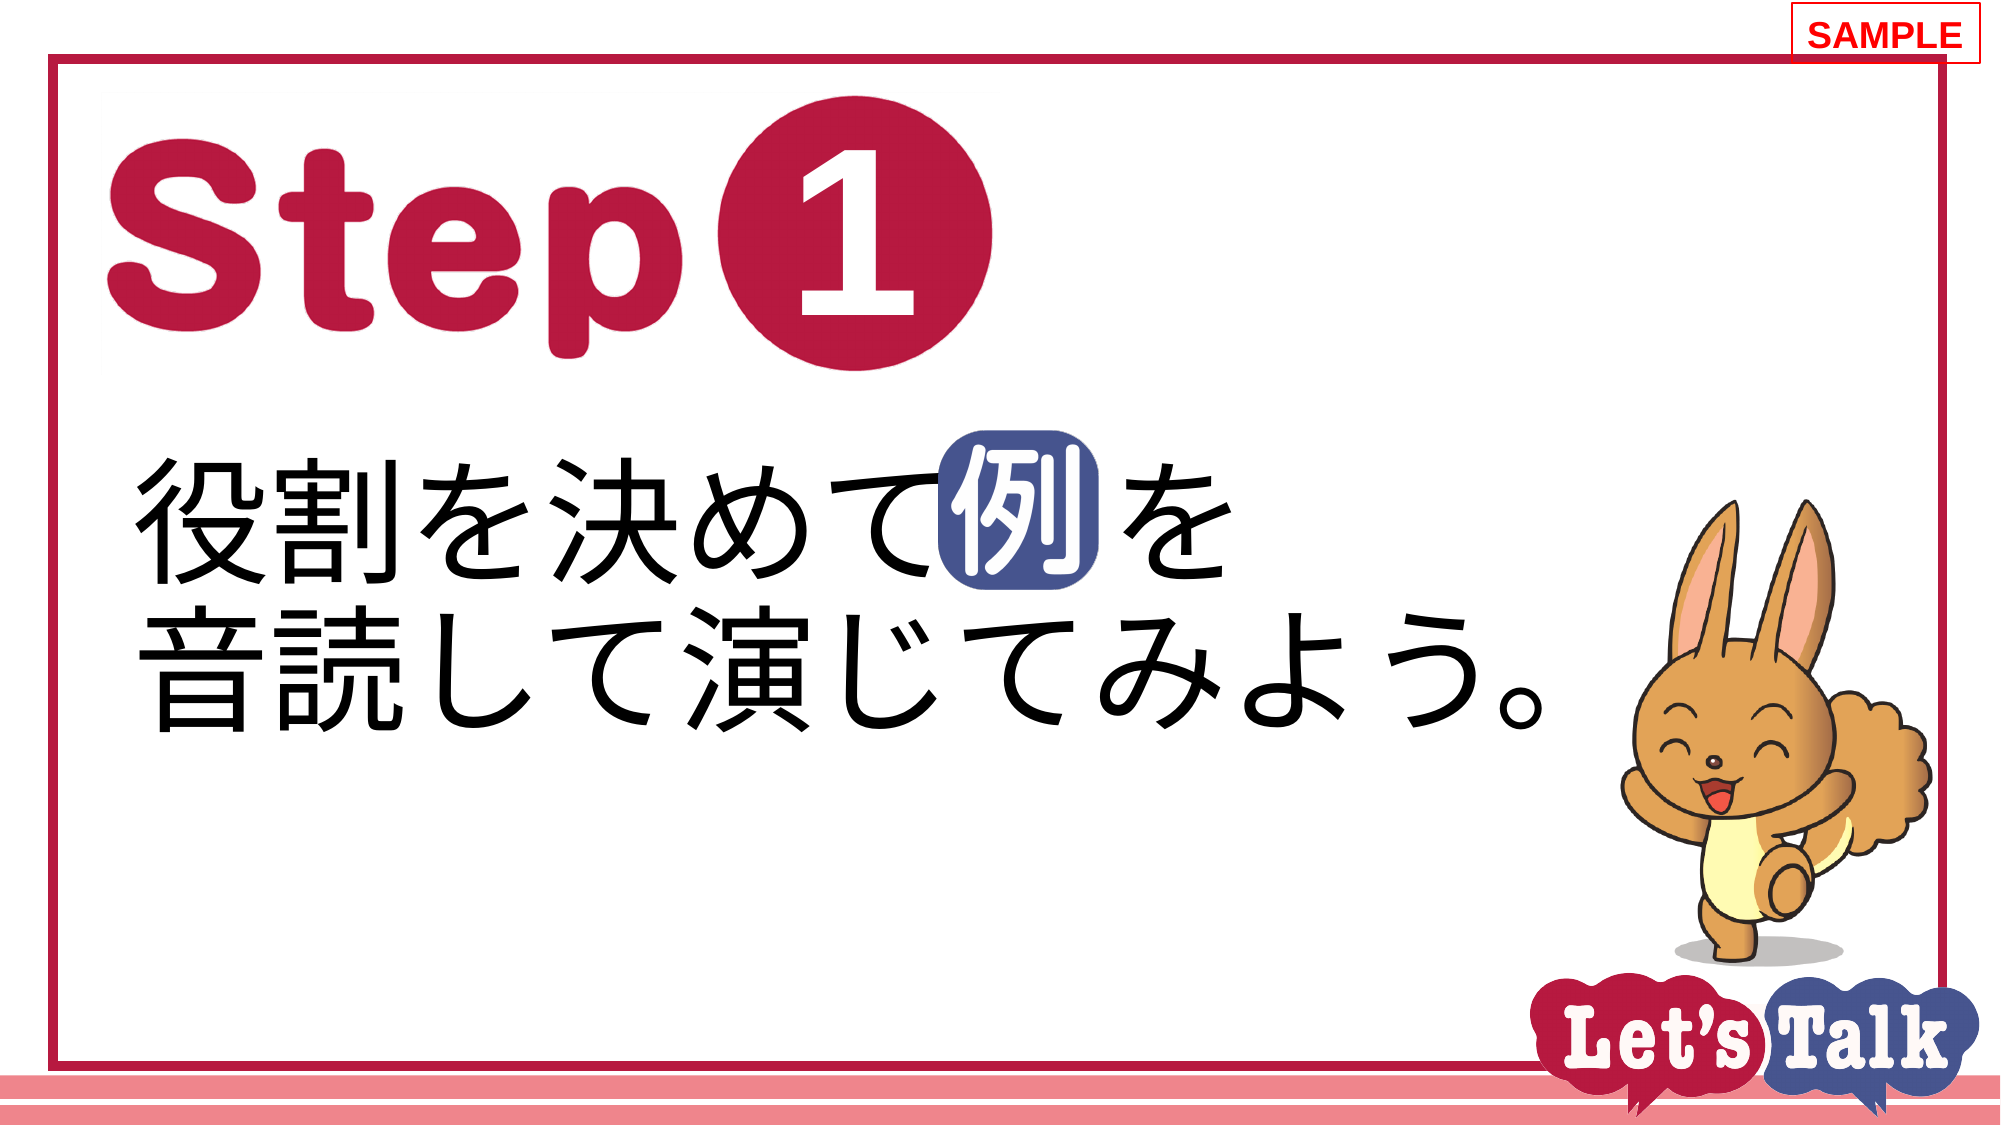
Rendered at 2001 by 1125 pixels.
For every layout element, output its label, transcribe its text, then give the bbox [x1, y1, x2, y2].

text_box SAMPLE [1792, 3, 1981, 63]
picture [101, 92, 717, 375]
list 役割を決めて を 音読して演じてみよう。 [117, 446, 1597, 918]
picture [991, 92, 1000, 375]
list 1 [717, 92, 991, 375]
picture [1524, 491, 1987, 1121]
picture [938, 430, 1099, 590]
